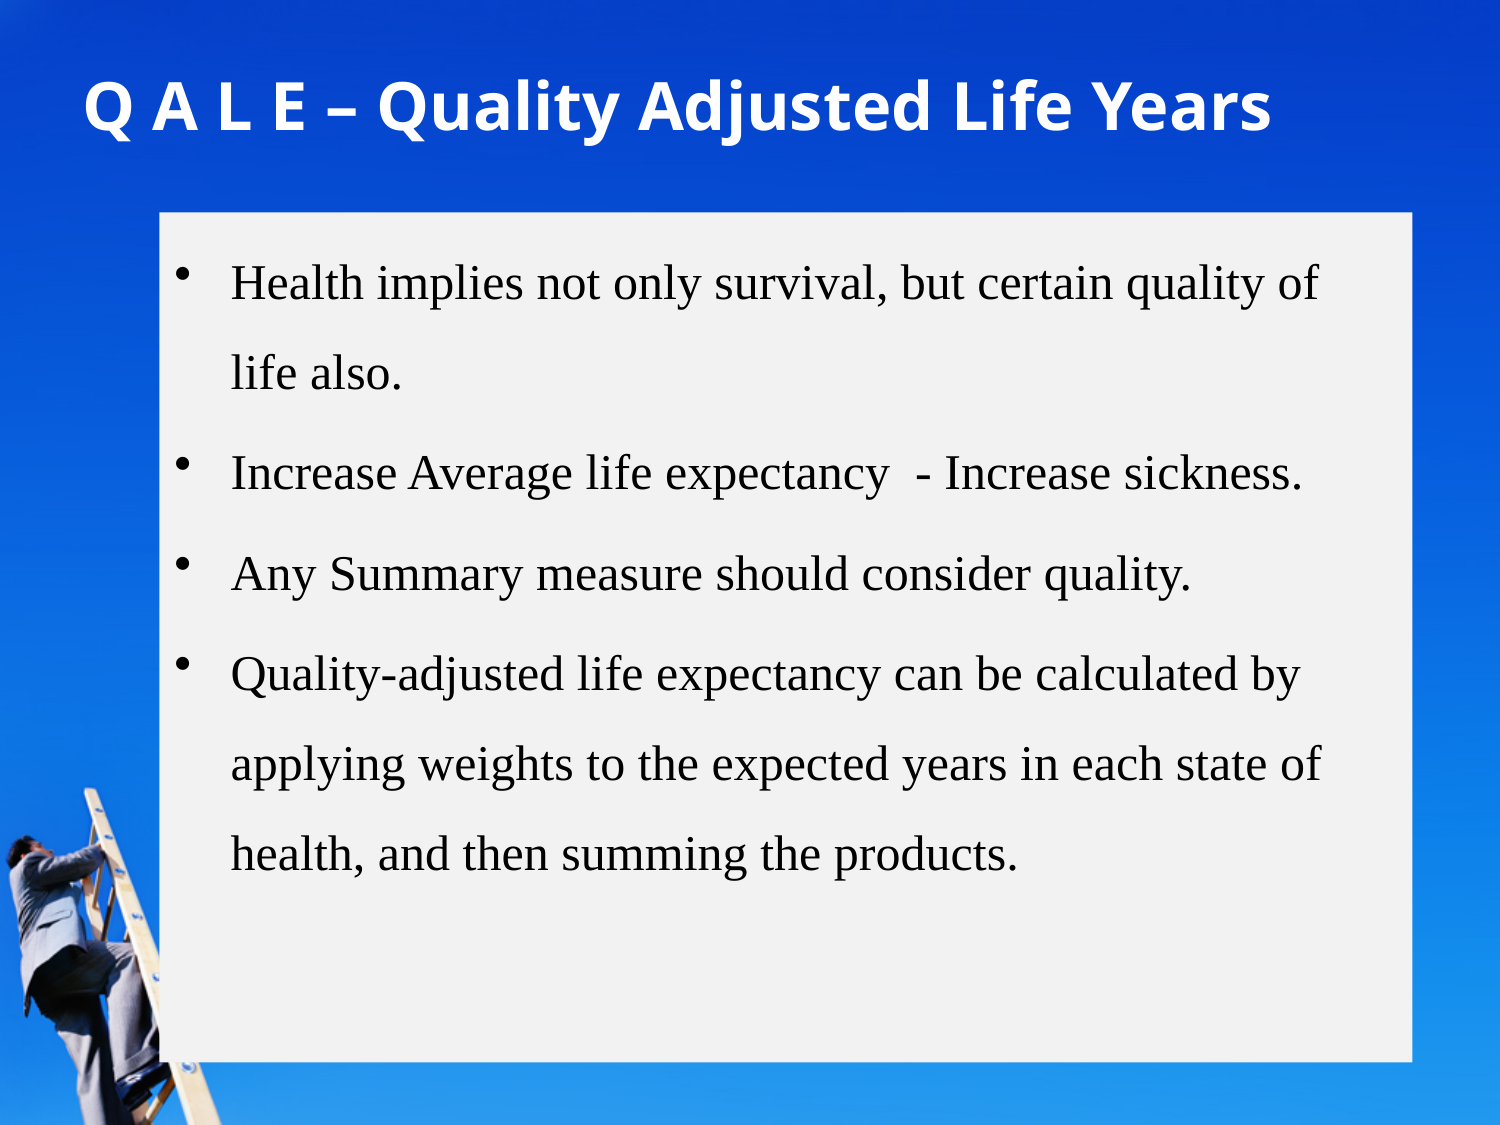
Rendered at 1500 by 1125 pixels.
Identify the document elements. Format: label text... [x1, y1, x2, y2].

picture [0, 0, 1500, 1125]
list Health implies not only survival, but certain quality of life also. Increase Average life expectancy - Increase sickness. Any Summary measure should consider quality. Quality-adjusted life expectancy can be calculated by applying weights to the expected years in each state of health, and then summing the products. [159, 212, 1413, 1063]
title Q A L E – Quality Adjusted Life Years [49, 44, 1476, 163]
